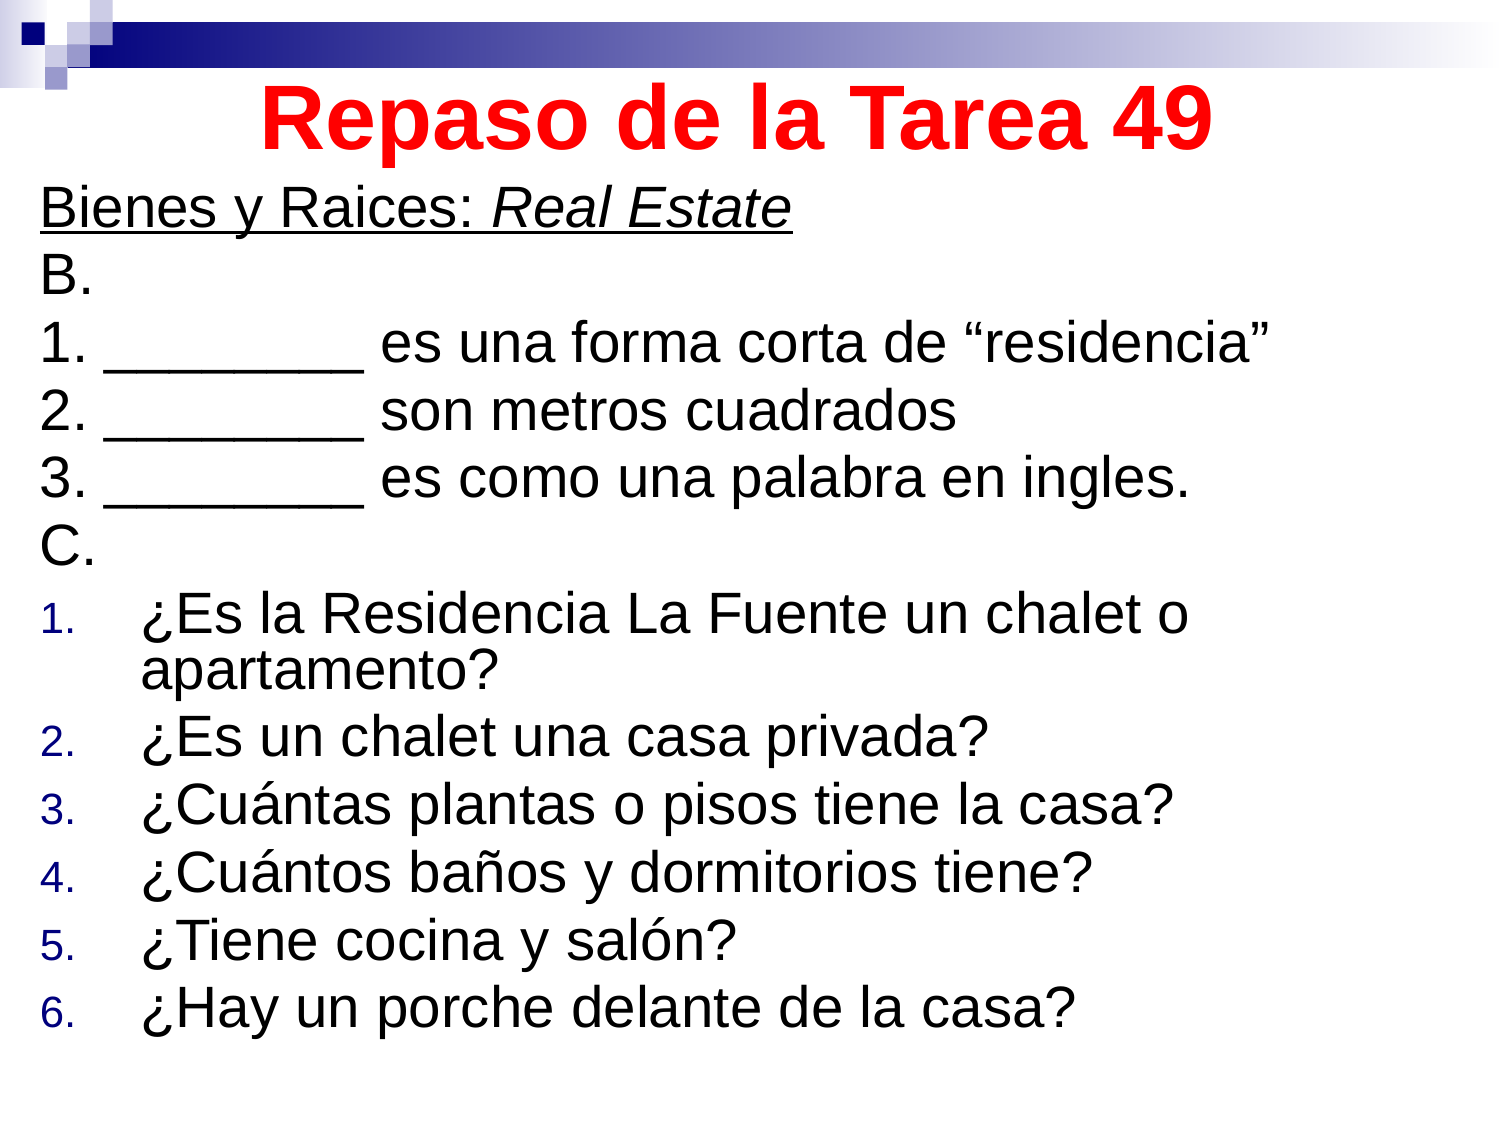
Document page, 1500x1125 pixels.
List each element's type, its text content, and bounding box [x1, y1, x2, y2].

title Repaso de la Tarea 49 [62, 0, 1413, 174]
list Bienes y Raices: Real Estate B. 1. ________ es una forma corta de “residencia” 2. ________ son metros cuadrados 3. ________ es como una palabra en ingles. C. ¿Es la Residencia La Fuente un chalet o apartamento? ¿Es un chalet una casa privada? ¿Cuántas plantas o pisos tiene la casa? ¿Cuántos baños y dormitorios tiene? ¿Tiene cocina y salón? ¿Hay un porche delante de la casa? [24, 174, 1475, 1088]
